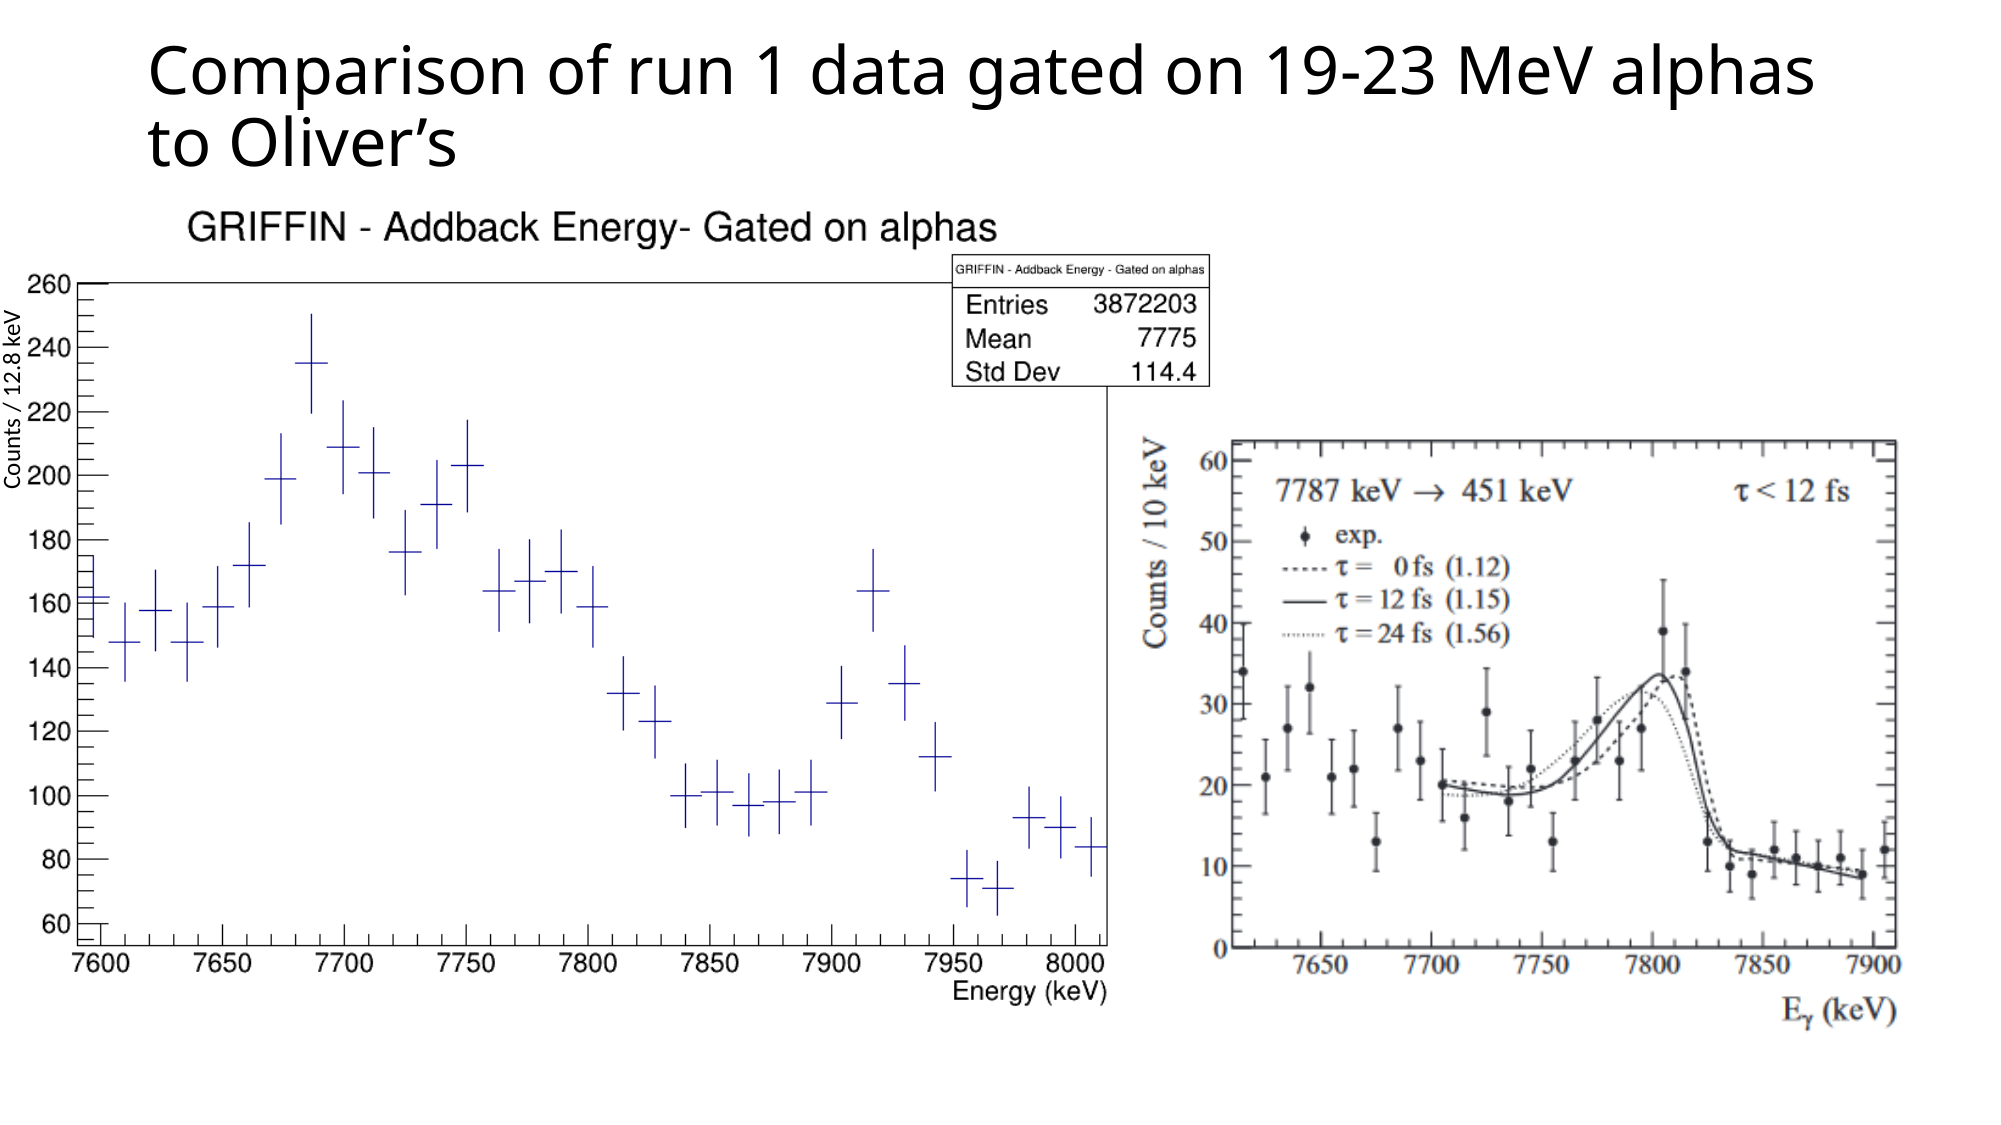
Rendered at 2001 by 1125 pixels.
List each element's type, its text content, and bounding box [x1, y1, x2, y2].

title Comparison of run 1 data gated on 19-23 MeV alphas to Oliver’s [131, 0, 1894, 218]
text_box Counts / 12.8 keV [0, 268, 10, 505]
picture [10, 203, 1910, 1044]
